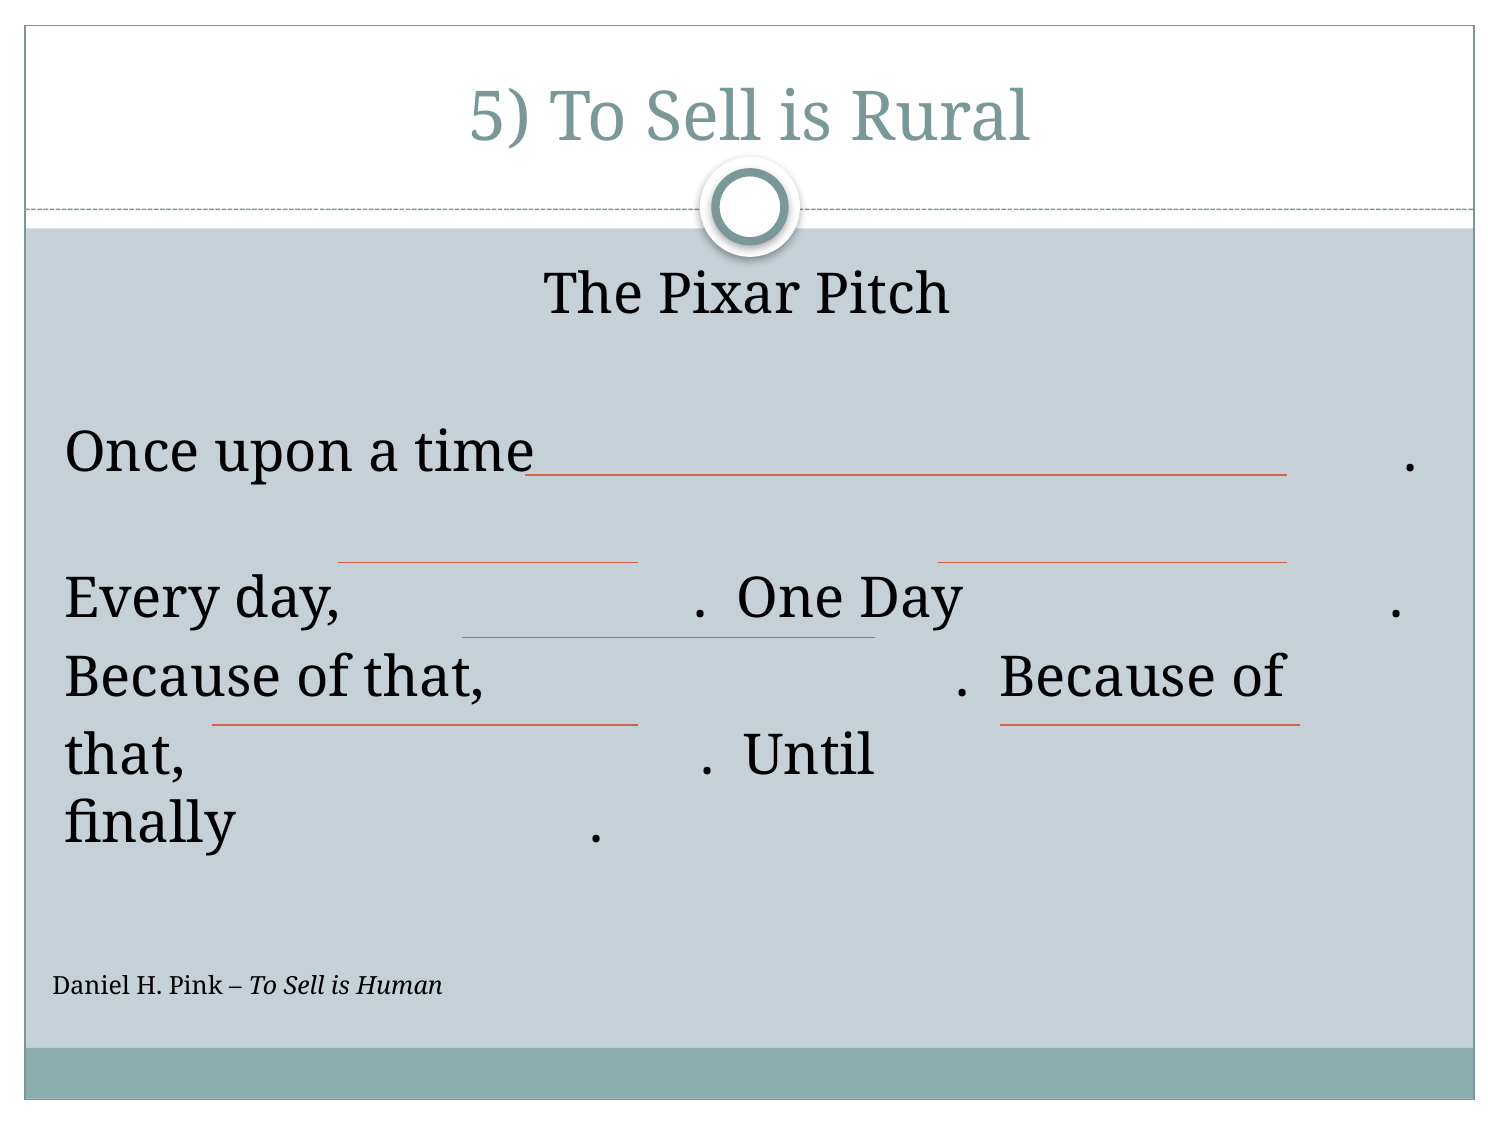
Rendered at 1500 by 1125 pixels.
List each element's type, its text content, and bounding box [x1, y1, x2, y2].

text_box Daniel H. Pink – To Sell is Human [37, 962, 718, 1008]
title 5) To Sell is Rural [50, 37, 1450, 162]
list The Pixar Pitch Once upon a time . Every day, . One Day . Because of that, . Because of that, . Until finally . [49, 249, 1445, 1001]
